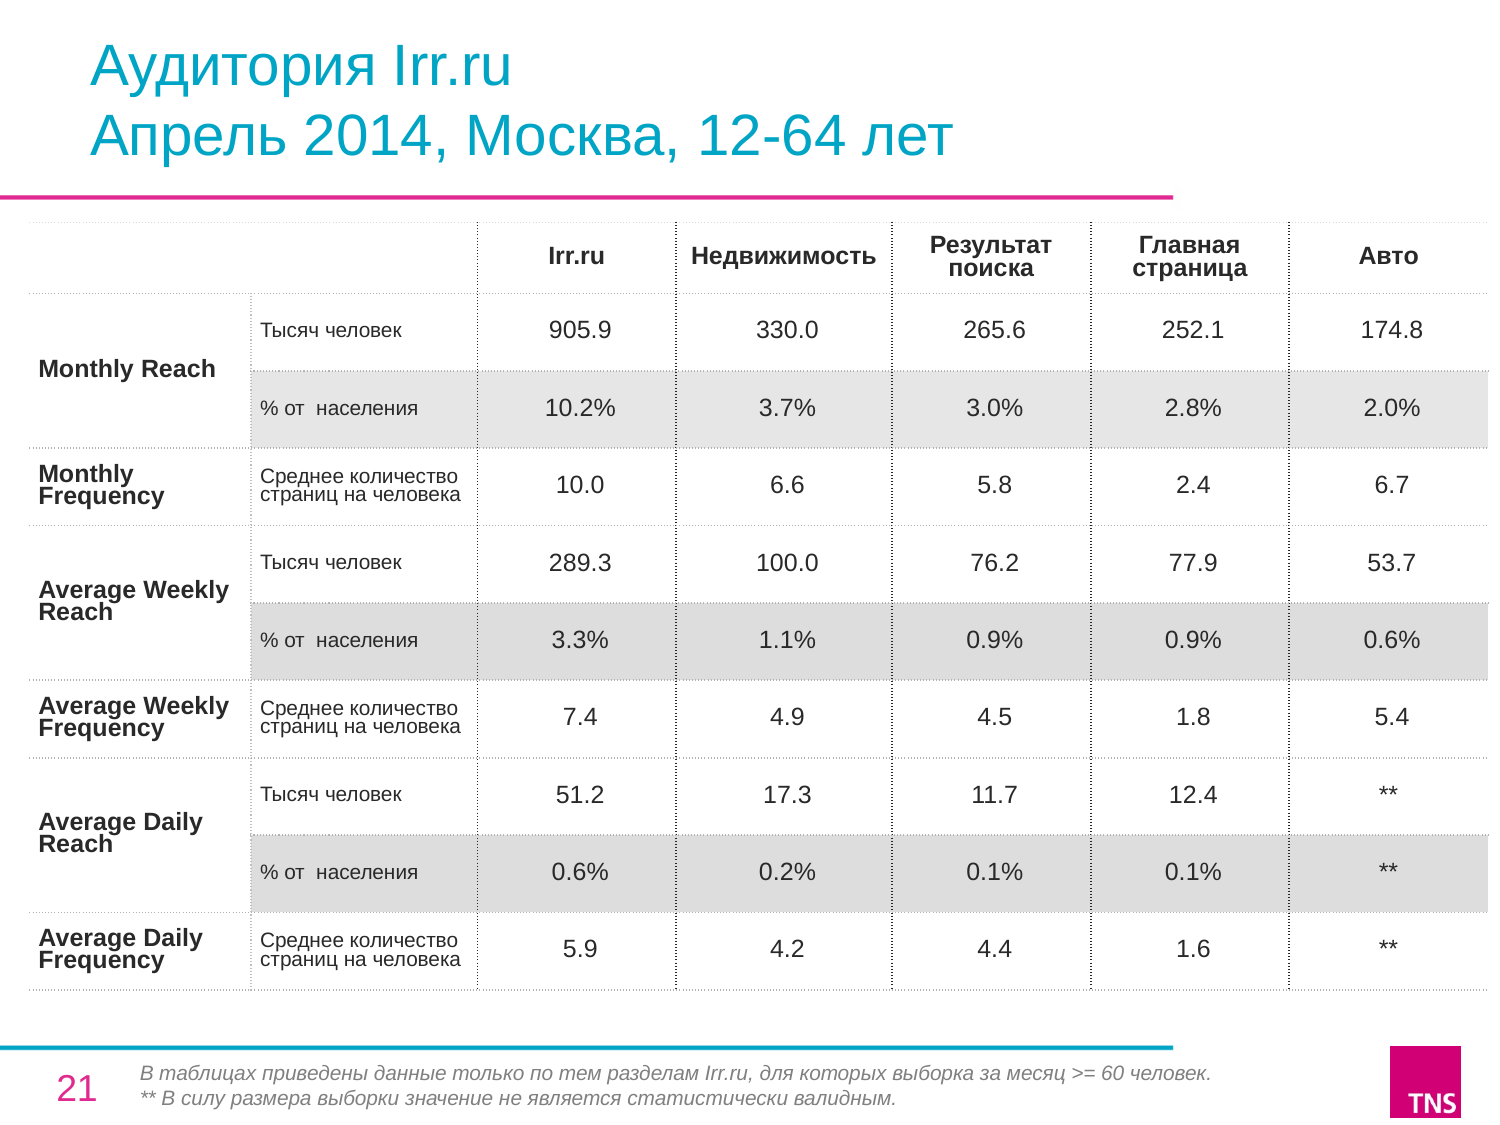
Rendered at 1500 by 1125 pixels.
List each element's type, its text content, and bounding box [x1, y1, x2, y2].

table_cell 6.7 [1289, 448, 1488, 526]
table_cell 4.9 [676, 680, 892, 758]
table_cell ** [1289, 912, 1488, 990]
table_cell 10.2% [478, 371, 676, 448]
table_cell Monthly Reach [29, 294, 251, 448]
picture [0, 0, 1500, 1125]
table_cell 12.4 [1091, 758, 1289, 835]
table_header Недвижимость [676, 223, 892, 294]
table_cell 0.9% [1091, 603, 1289, 680]
table_cell Monthly Frequency [29, 448, 251, 526]
table_cell 11.7 [892, 758, 1091, 835]
table_cell 51.2 [478, 758, 676, 835]
table_cell 2.4 [1091, 448, 1289, 526]
table_cell Average Daily Reach [29, 758, 251, 912]
table_header Irr.ru [478, 223, 676, 294]
table_header Авто [1289, 223, 1488, 294]
title Аудитория Irr.ru Апрель 2014, Москва, 12-64 лет [74, 8, 1476, 187]
table_cell Тысяч человек [251, 526, 478, 603]
table_header Результат поиска [892, 223, 1091, 294]
table_cell % от населения [251, 603, 478, 680]
table_cell 252.1 [1091, 294, 1289, 371]
table_cell 1.8 [1091, 680, 1289, 758]
table_cell Average Weekly Reach [29, 526, 251, 680]
table_cell 77.9 [1091, 526, 1289, 603]
table_cell 53.7 [1289, 526, 1488, 603]
text_box В таблицах приведены данные только по тем разделам Irr.ru, для которых выборка за месяц >= 60 человек. ** В силу размера выборки значение не является статистически валидным. [124, 1052, 1463, 1117]
table_cell 10.0 [478, 448, 676, 526]
table_cell Average Daily Frequency [29, 912, 251, 990]
table_cell Среднее количество страниц на человека [251, 912, 478, 990]
table_cell 0.9% [892, 603, 1091, 680]
table_cell 1.6 [1091, 912, 1289, 990]
table_cell 0.1% [892, 835, 1091, 912]
table_header [29, 223, 478, 294]
table_cell Среднее количество страниц на человека [251, 448, 478, 526]
table_cell 3.3% [478, 603, 676, 680]
table_cell Average Weekly Frequency [29, 680, 251, 758]
table_cell 5.8 [892, 448, 1091, 526]
table_cell 0.1% [1091, 835, 1289, 912]
table_cell 2.8% [1091, 371, 1289, 448]
table_header Главная страница [1091, 223, 1289, 294]
table_cell 905.9 [478, 294, 676, 371]
table_cell 6.6 [676, 448, 892, 526]
table_cell 0.2% [676, 835, 892, 912]
table_cell % от населения [251, 835, 478, 912]
slide_number 21 [40, 1055, 392, 1125]
table_cell 76.2 [892, 526, 1091, 603]
table_cell 1.1% [676, 603, 892, 680]
table_cell Тысяч человек [251, 758, 478, 835]
table_cell ** [1289, 835, 1488, 912]
table_cell 4.2 [676, 912, 892, 990]
table_cell 5.4 [1289, 680, 1488, 758]
table_cell 0.6% [1289, 603, 1488, 680]
table_cell 7.4 [478, 680, 676, 758]
table_cell ** [1289, 758, 1488, 835]
table_cell 3.0% [892, 371, 1091, 448]
table_cell % от населения [251, 371, 478, 448]
table_cell 100.0 [676, 526, 892, 603]
table_cell Тысяч человек [251, 294, 478, 371]
table_cell 265.6 [892, 294, 1091, 371]
table_cell 4.5 [892, 680, 1091, 758]
table_cell 2.0% [1289, 371, 1488, 448]
table_cell 4.4 [892, 912, 1091, 990]
table_cell 174.8 [1289, 294, 1488, 371]
table_cell 289.3 [478, 526, 676, 603]
table_cell 5.9 [478, 912, 676, 990]
table_cell 330.0 [676, 294, 892, 371]
table_cell 0.6% [478, 835, 676, 912]
table_cell 17.3 [676, 758, 892, 835]
table_cell Среднее количество страниц на человека [251, 680, 478, 758]
table_cell 3.7% [676, 371, 892, 448]
